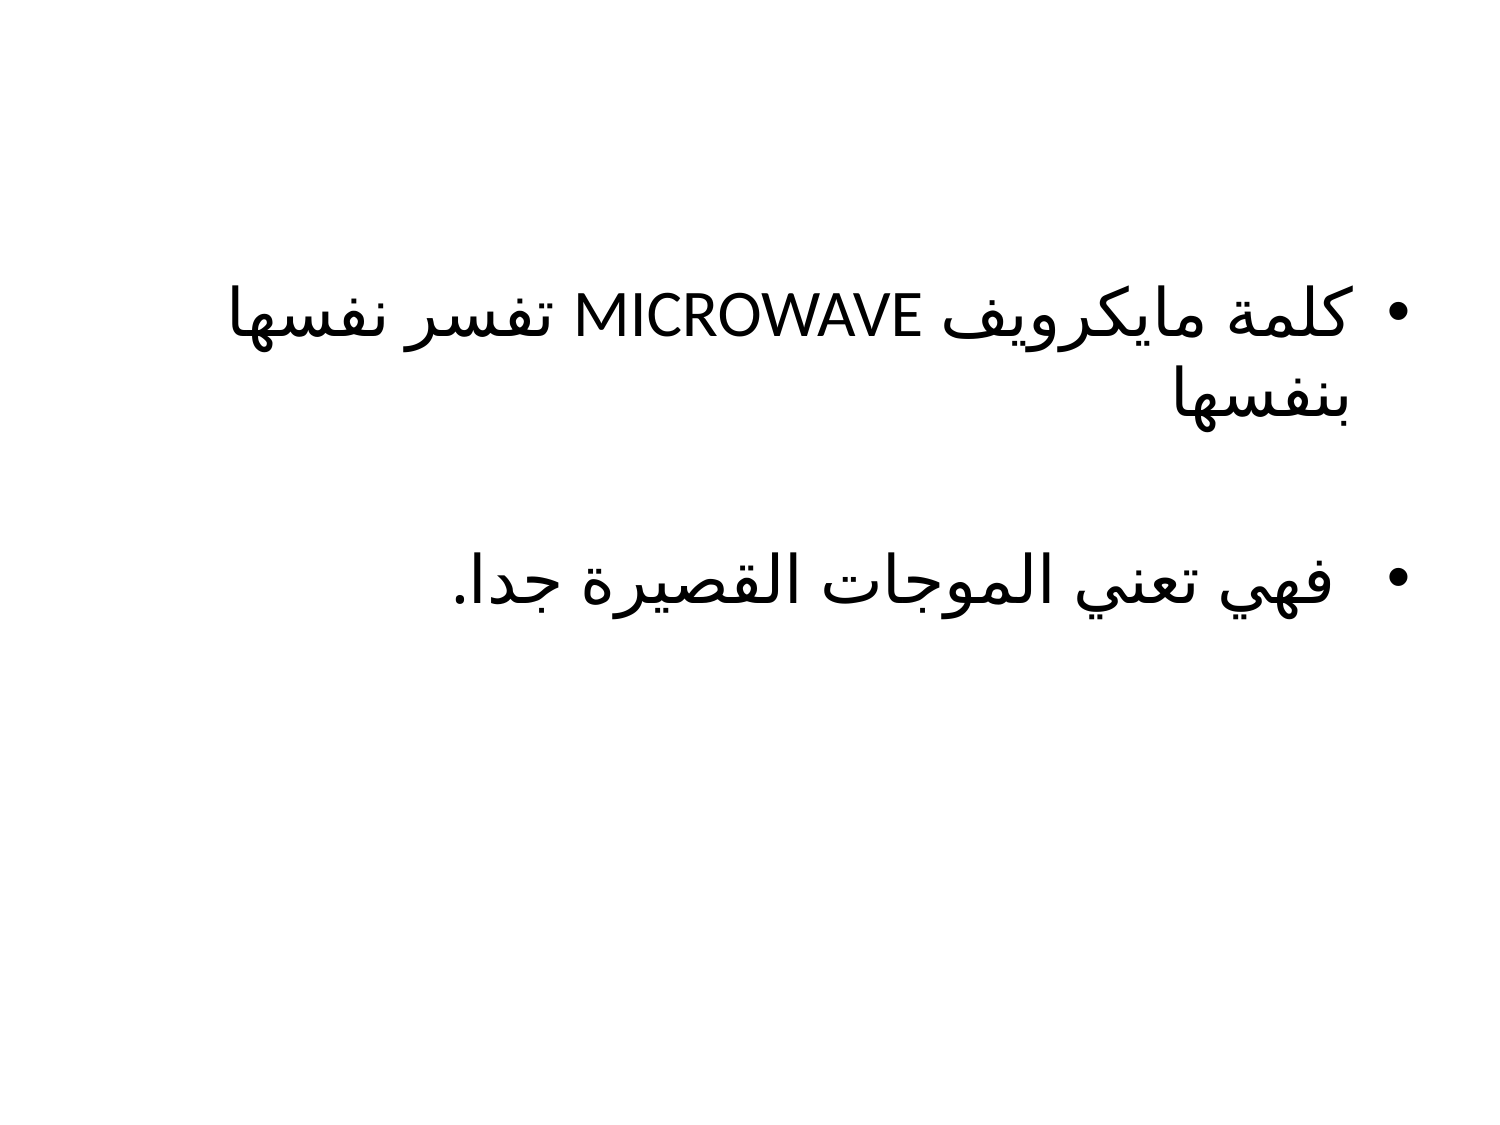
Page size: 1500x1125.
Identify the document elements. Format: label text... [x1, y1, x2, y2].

list كلمة مايكرويف MICROWAVE تفسر نفسها بنفسها فهي تعني الموجات القصيرة جدا. [75, 262, 1425, 1005]
